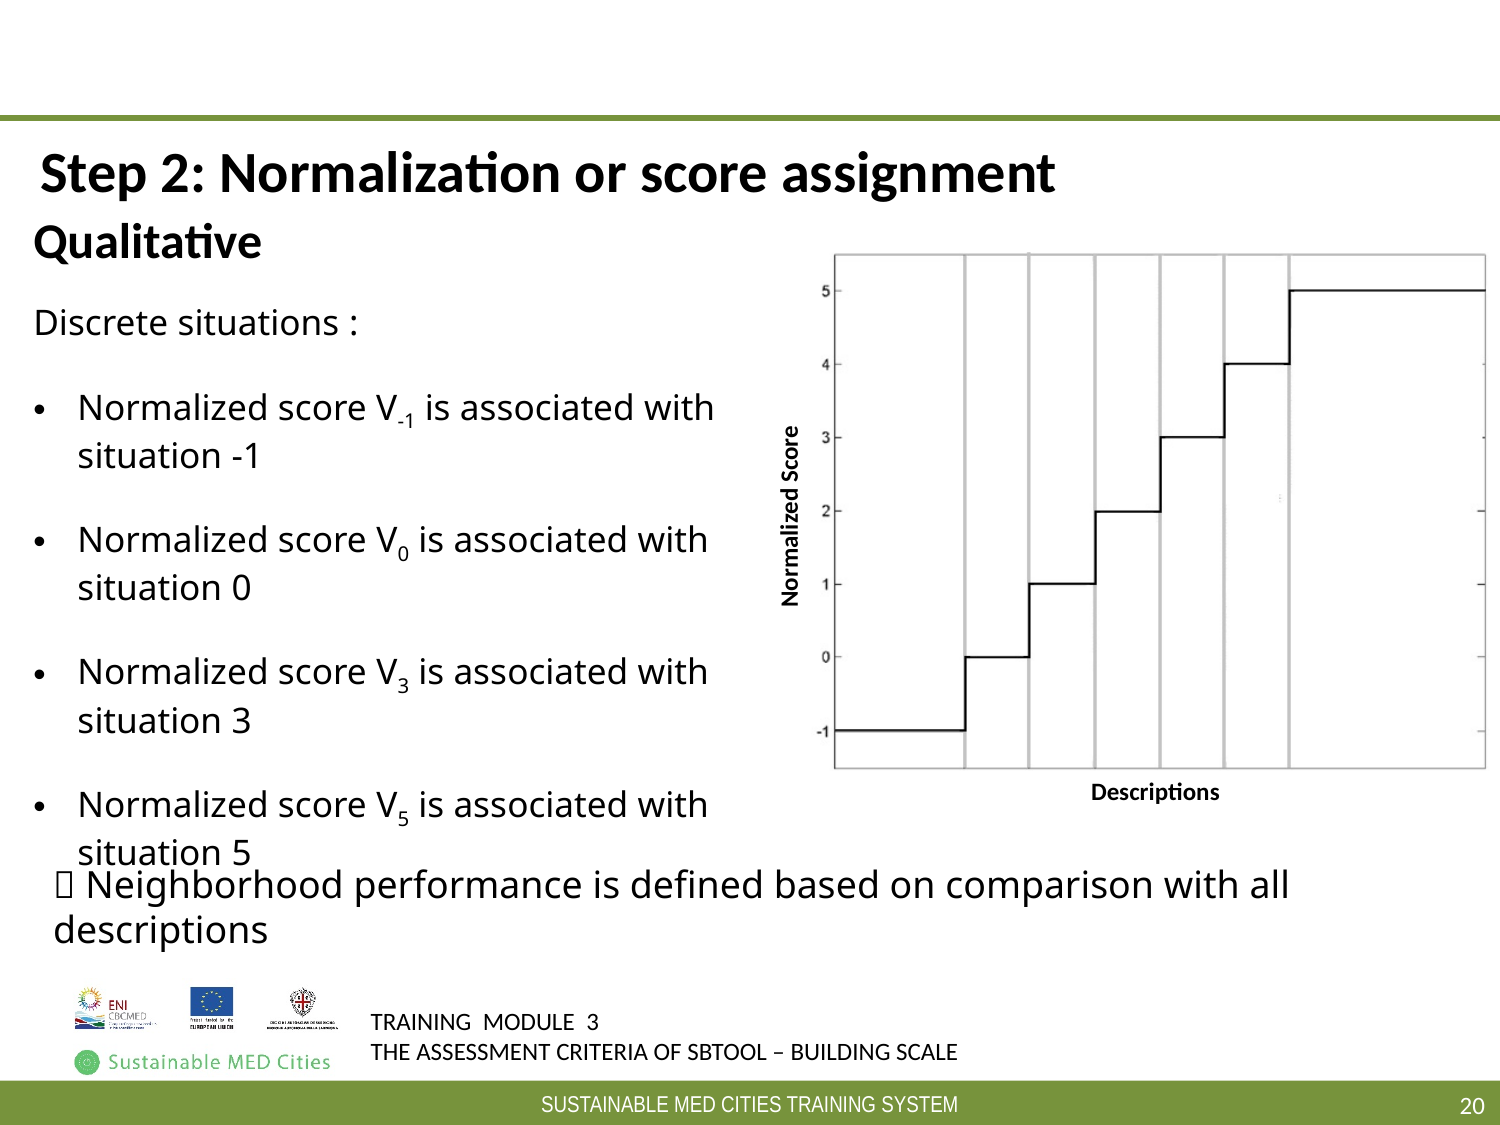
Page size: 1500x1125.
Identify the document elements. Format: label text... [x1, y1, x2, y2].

slide_number 20 [1399, 1074, 1500, 1125]
picture [810, 242, 1500, 771]
text_box Normalized Score [765, 251, 811, 783]
text_box Discrete situations : Normalized score V-1 is associated with situation -1 Normalized score V0 is associated with situation 0 Normalized score V3 is associated with situation 3 Normalized score V5 is associated with situation 5 [18, 293, 766, 884]
text_box Qualitative [18, 201, 876, 276]
text_box Descriptions [830, 779, 1481, 813]
text_box Step 2: Normalization or score assignment [25, 126, 1073, 212]
text_box  Neighborhood performance is defined based on comparison with all descriptions [38, 853, 1500, 1034]
picture [62, 1034, 356, 1080]
